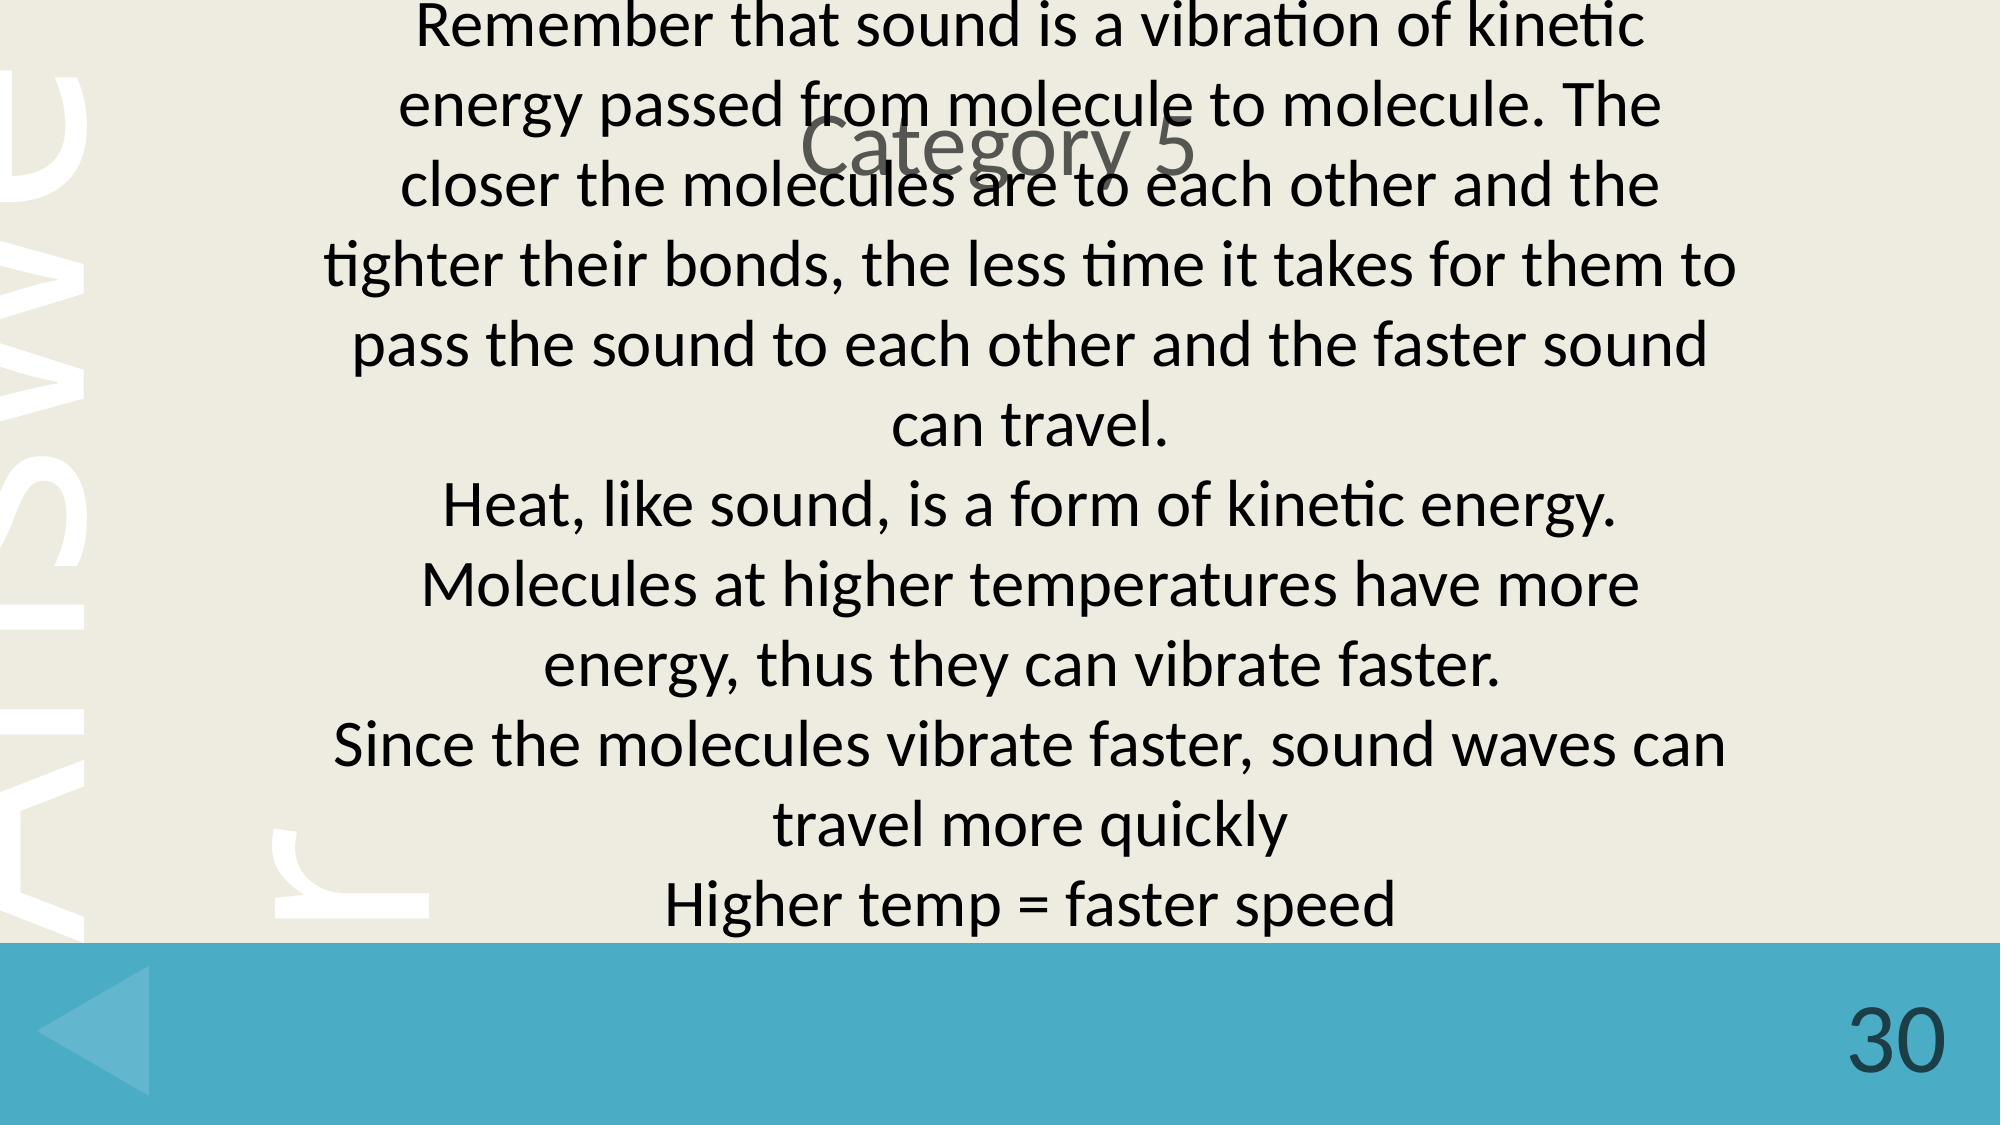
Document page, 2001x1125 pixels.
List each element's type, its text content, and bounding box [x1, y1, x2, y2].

title Category 5 [99, 45, 1900, 233]
list Remember that sound is a vibration of kinetic energy passed from molecule to molecule. The closer the molecules are to each other and the tighter their bonds, the less time it takes for them to pass the sound to each other and the faster sound can travel. Heat, like sound, is a form of kinetic energy. Molecules at higher temperatures have more energy, thus they can vibrate faster. Since the molecules vibrate faster, sound waves can travel more quickly Higher temp = faster speed [302, 295, 1760, 625]
list 30 [1494, 967, 1963, 1097]
